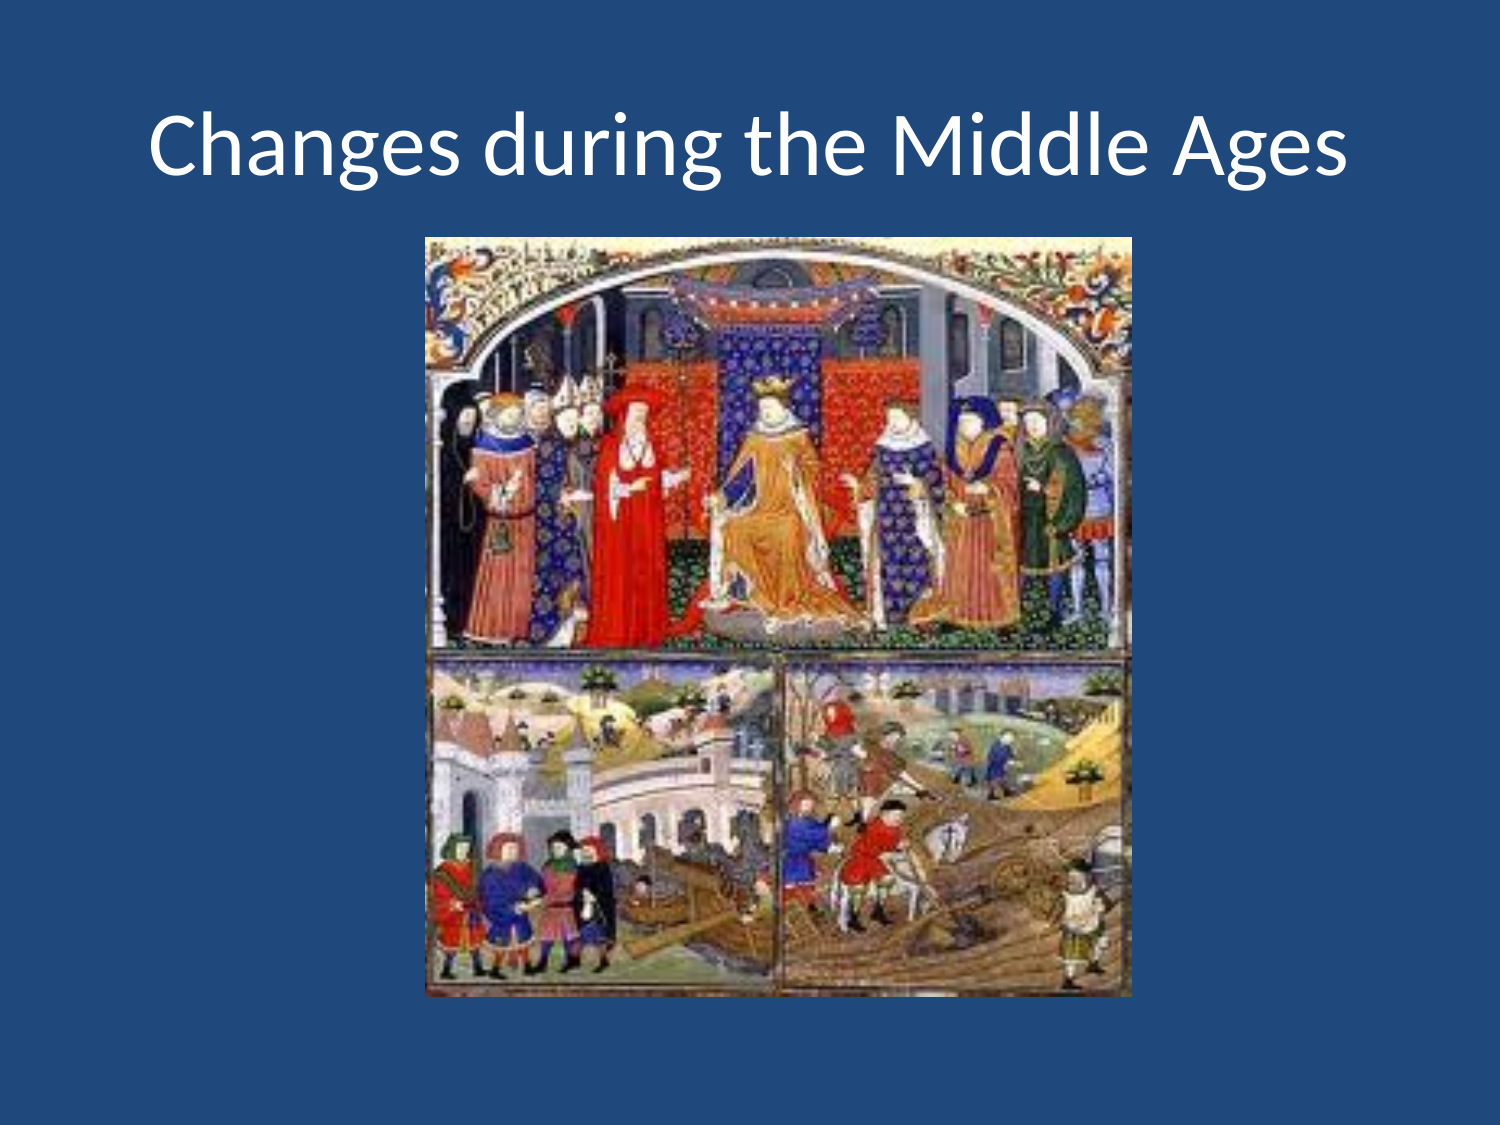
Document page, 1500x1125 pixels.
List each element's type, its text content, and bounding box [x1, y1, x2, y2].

title Changes during the Middle Ages [75, 45, 1425, 233]
picture [424, 237, 1133, 997]
